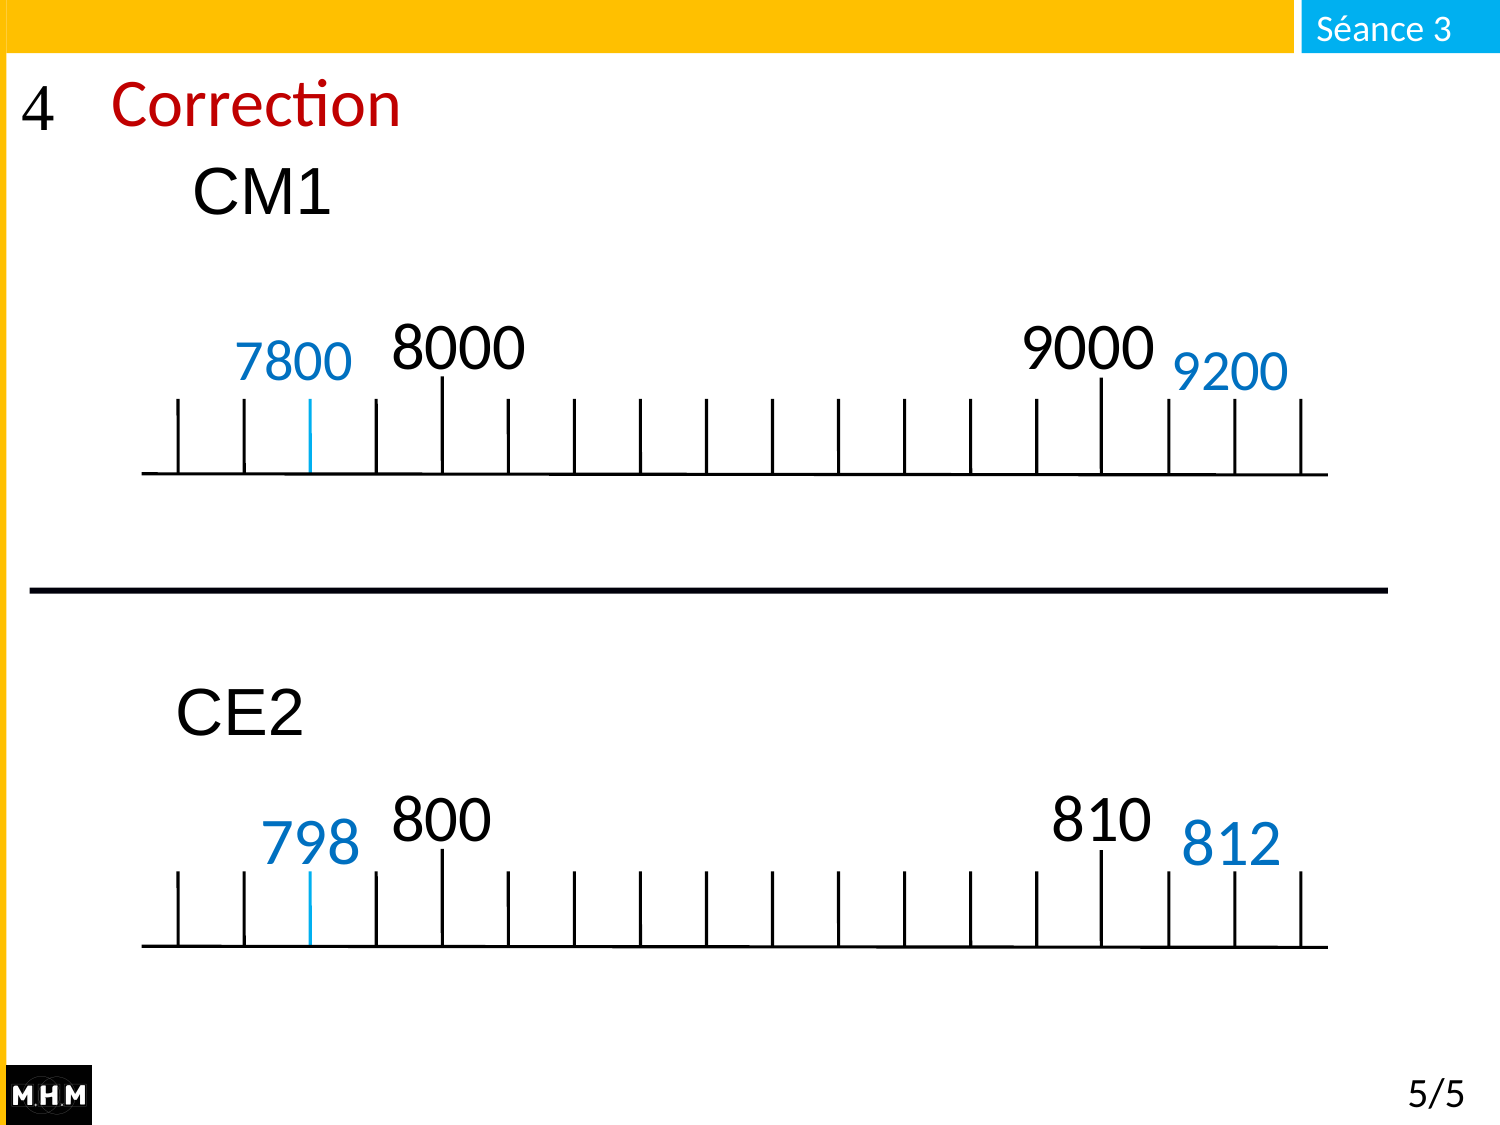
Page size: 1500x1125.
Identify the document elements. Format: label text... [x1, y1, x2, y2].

text_box CE2 [160, 661, 1194, 766]
text_box CM1 [177, 140, 1211, 293]
picture [6, 1065, 92, 1125]
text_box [141, 295, 1328, 476]
list 5/5 [1373, 1064, 1500, 1125]
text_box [141, 767, 1328, 948]
title Correction [96, 60, 1391, 150]
